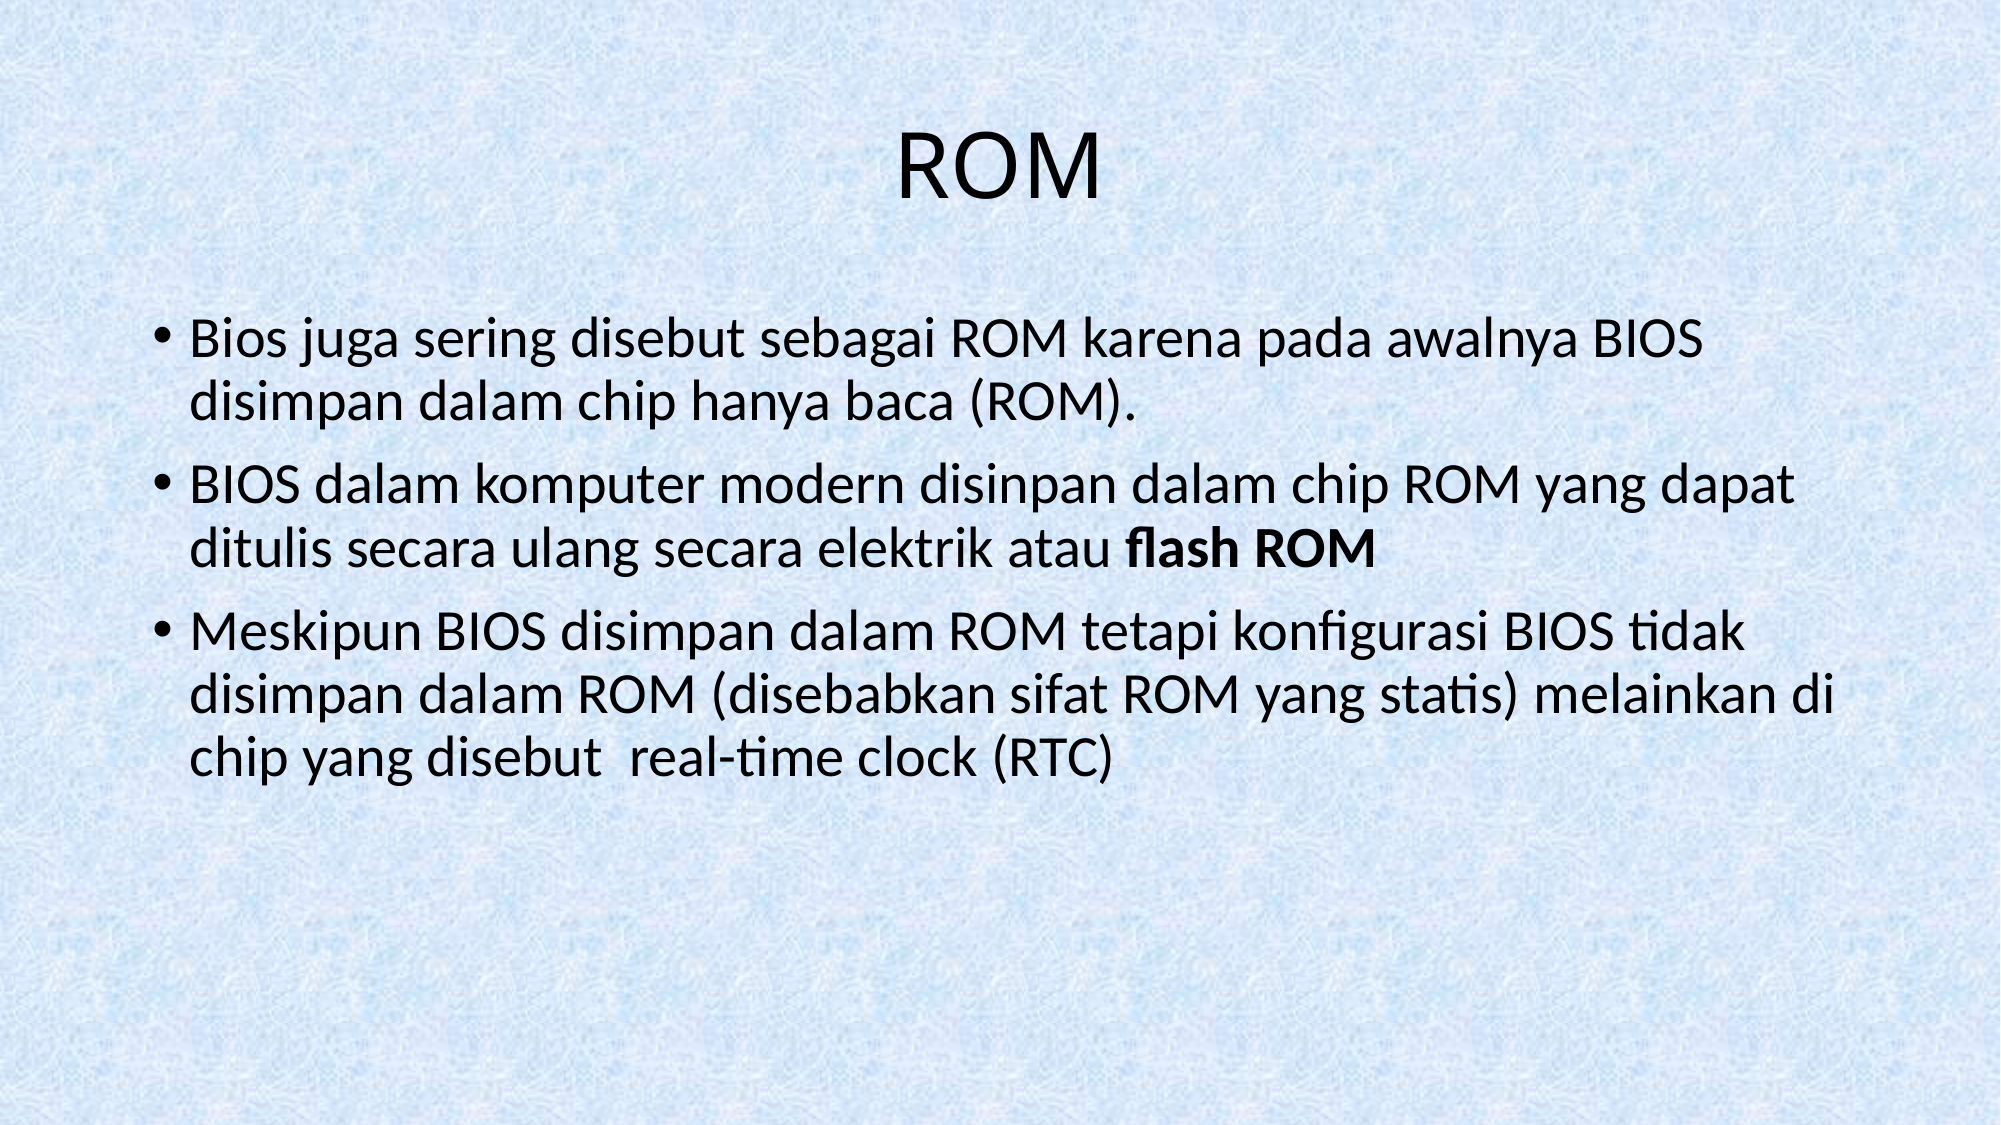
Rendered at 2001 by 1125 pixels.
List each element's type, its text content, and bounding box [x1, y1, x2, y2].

list Bios juga sering disebut sebagai ROM karena pada awalnya BIOS disimpan dalam chip hanya baca (ROM). BIOS dalam komputer modern disinpan dalam chip ROM yang dapat ditulis secara ulang secara elektrik atau flash ROM Meskipun BIOS disimpan dalam ROM tetapi konfigurasi BIOS tidak disimpan dalam ROM (disebabkan sifat ROM yang statis) melainkan di chip yang disebut real-time clock (RTC) [137, 299, 1863, 1014]
title ROM [137, 59, 1863, 278]
picture [0, 0, 2001, 1125]
